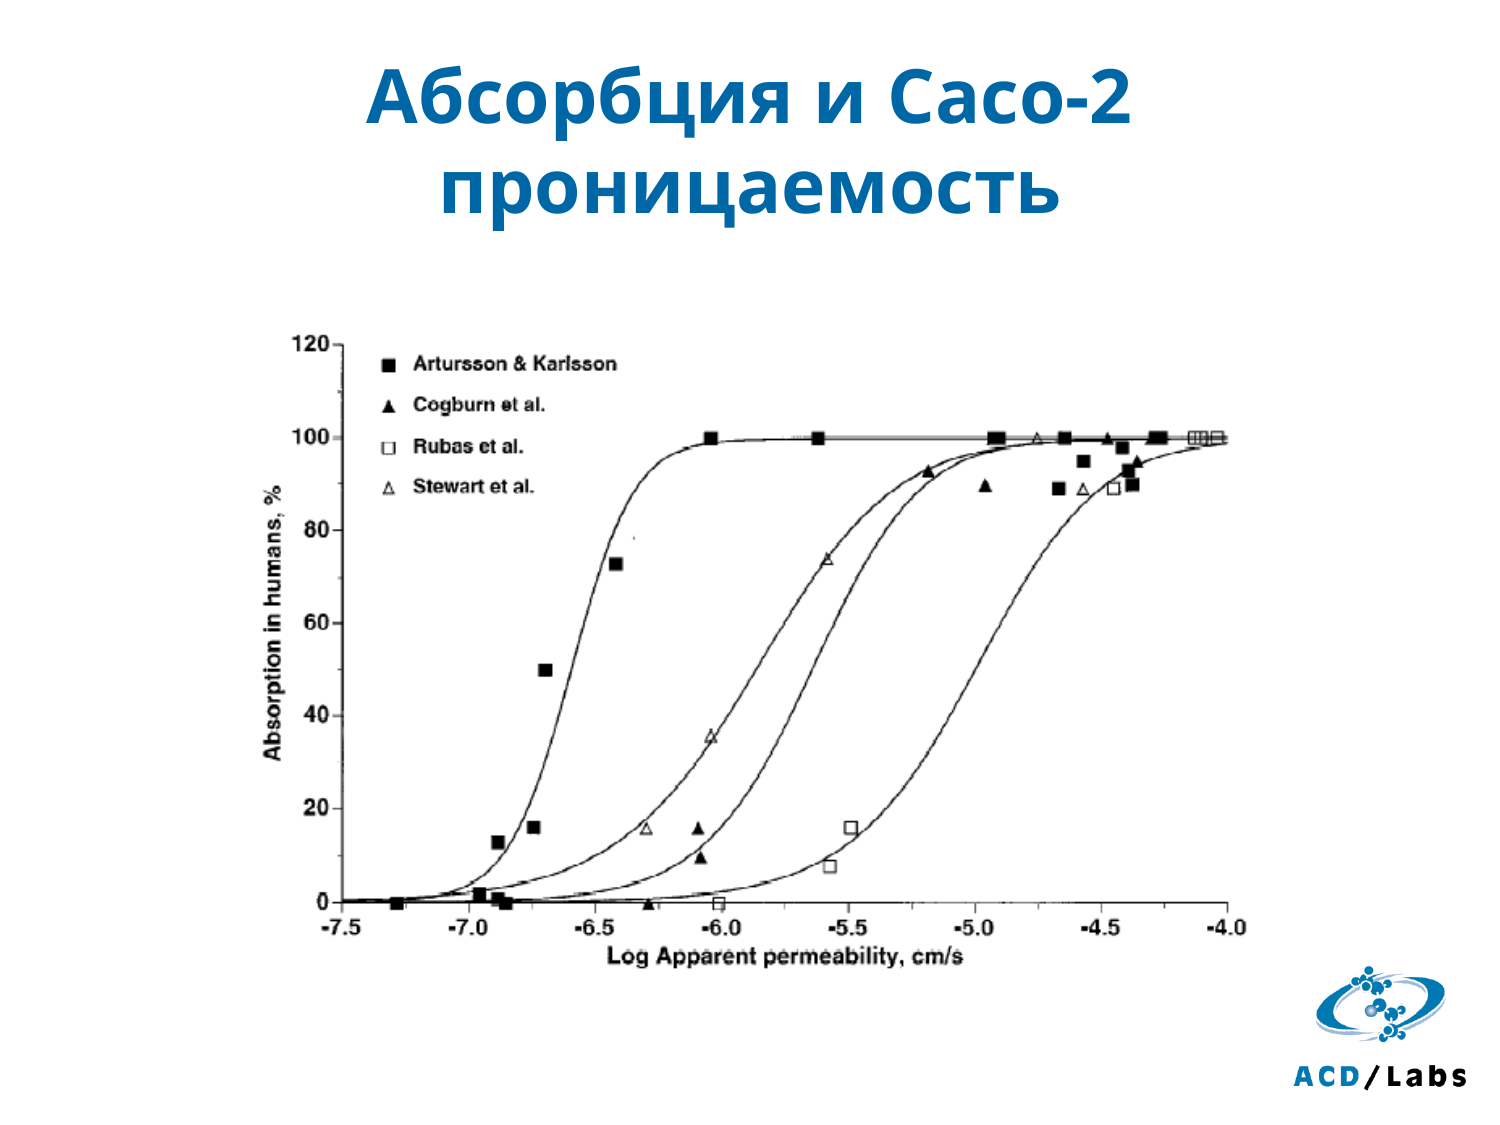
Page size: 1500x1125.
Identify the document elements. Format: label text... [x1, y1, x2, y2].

title Абсорбция и Caco-2 проницаемость [74, 44, 1426, 233]
picture [217, 290, 1283, 988]
picture [1293, 964, 1471, 1101]
